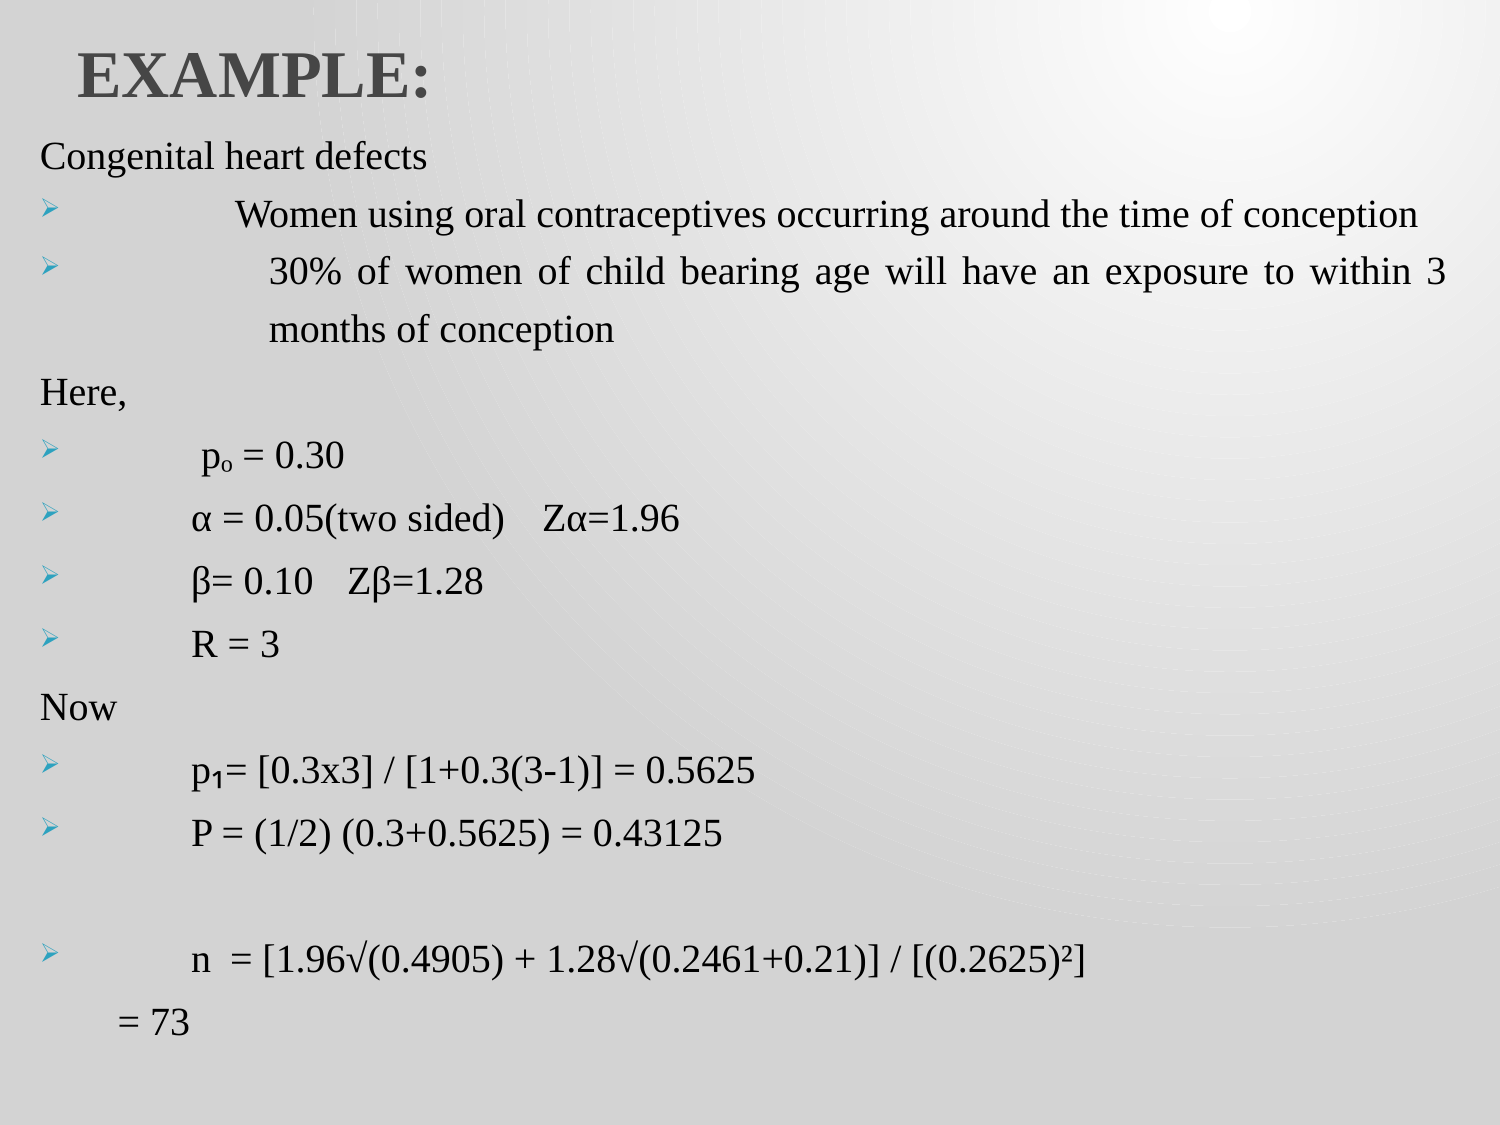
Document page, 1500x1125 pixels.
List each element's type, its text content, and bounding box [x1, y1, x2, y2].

title EXAMPLE: [62, 37, 1413, 105]
list Congenital heart defects Women using oral contraceptives occurring around the time of conception 30% of women of child bearing age will have an exposure to within 3 months of conception Here, pₒ = 0.30 α = 0.05(two sided) Zα=1.96 β= 0.10 Zβ=1.28 R = 3 Now p₁= [0.3x3] / [1+0.3(3-1)] = 0.5625 P = (1/2) (0.3+0.5625) = 0.43125 n = [1.96√(0.4905) + 1.28√(0.2461+0.21)] / [(0.2625)²] = 73 [24, 112, 1463, 1100]
